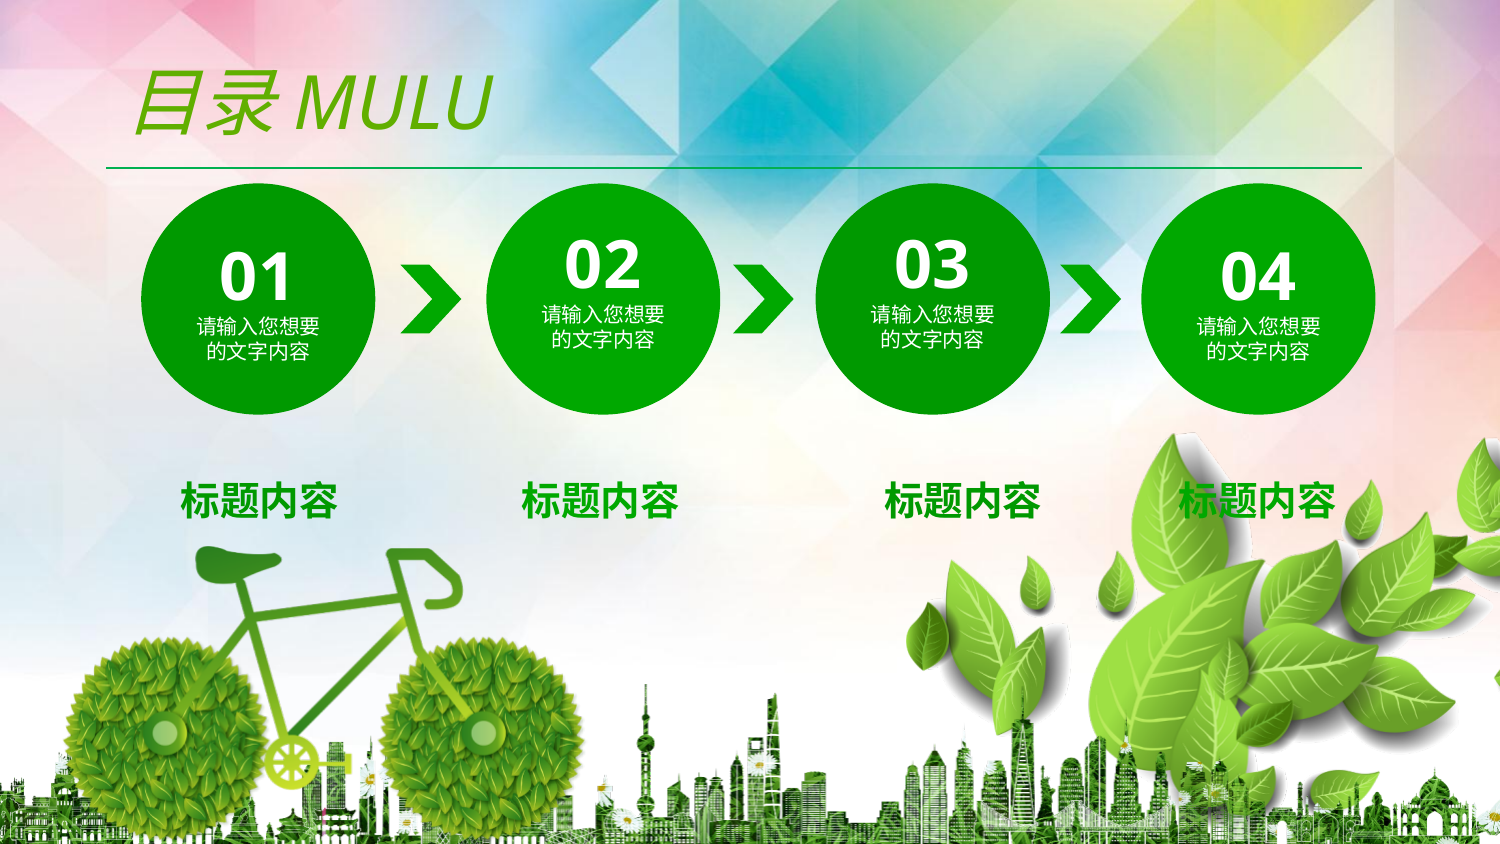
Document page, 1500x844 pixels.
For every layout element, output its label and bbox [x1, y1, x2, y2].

text_box [0, 0, 1500, 844]
